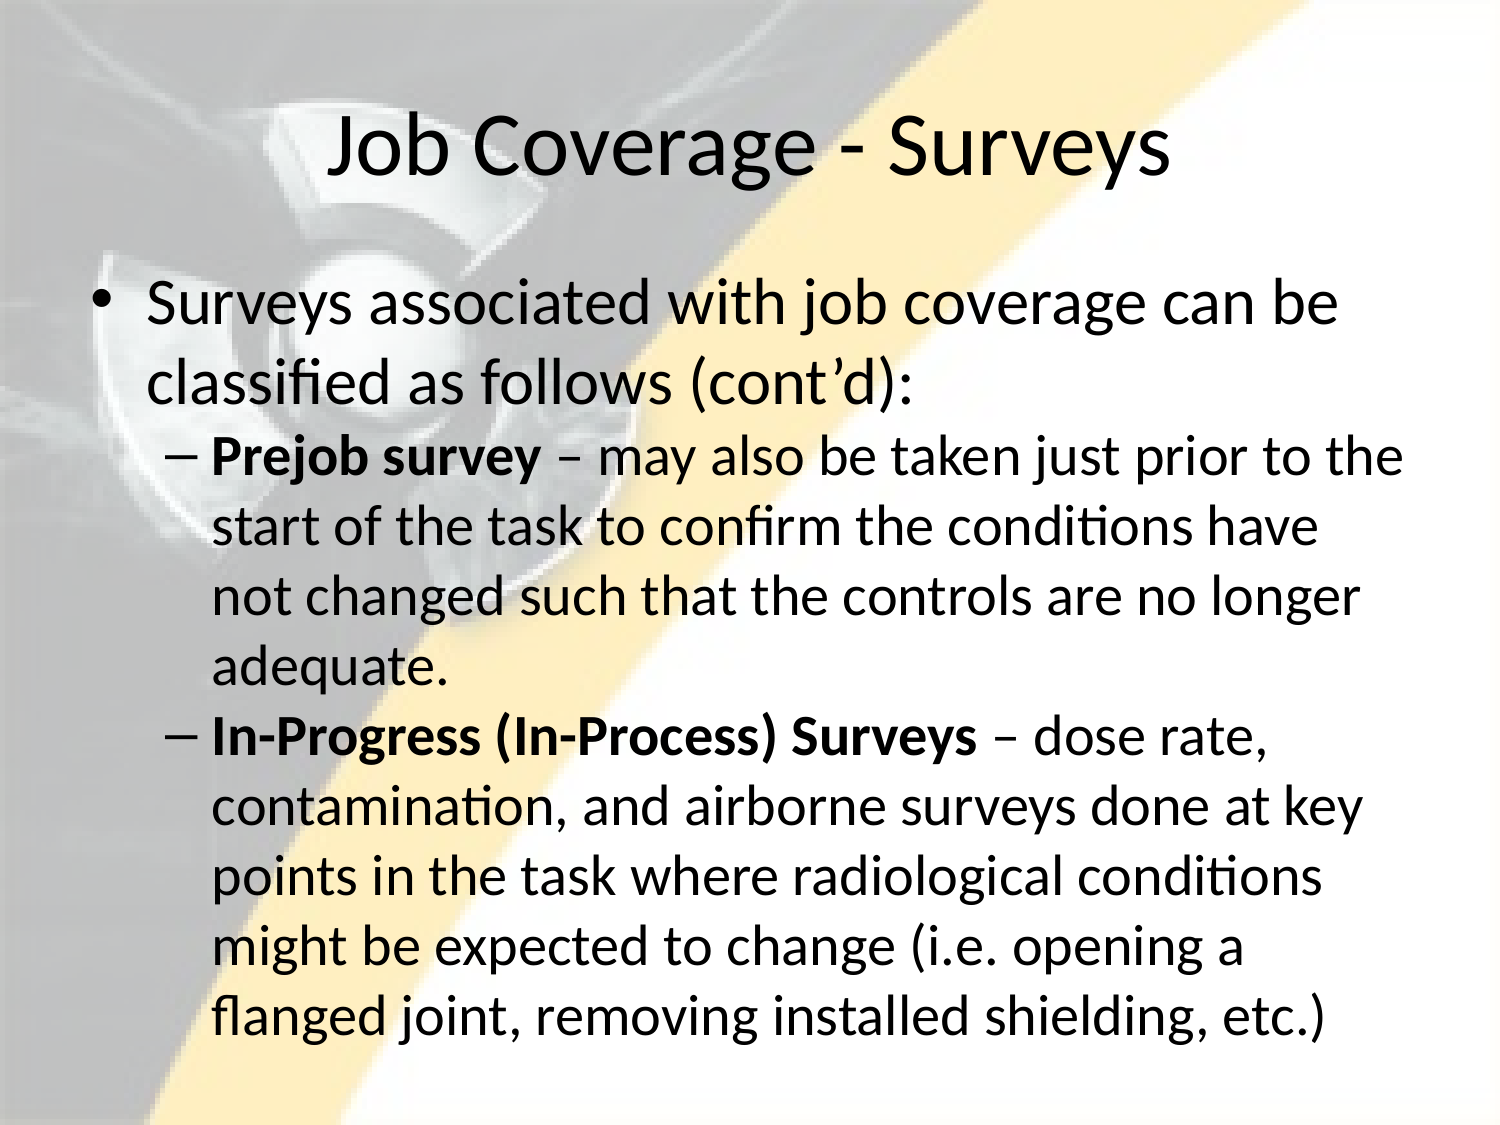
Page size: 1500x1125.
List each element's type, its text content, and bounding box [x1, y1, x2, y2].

list Surveys associated with job coverage can be classified as follows (cont’d): Prejob survey – may also be taken just prior to the start of the task to confirm the conditions have not changed such that the controls are no longer adequate. In-Progress (In-Process) Surveys – dose rate, contamination, and airborne surveys done at key points in the task where radiological conditions might be expected to change (i.e. opening a flanged joint, removing installed shielding, etc.) [75, 249, 1425, 1025]
title Job Coverage - Surveys [75, 45, 1425, 233]
